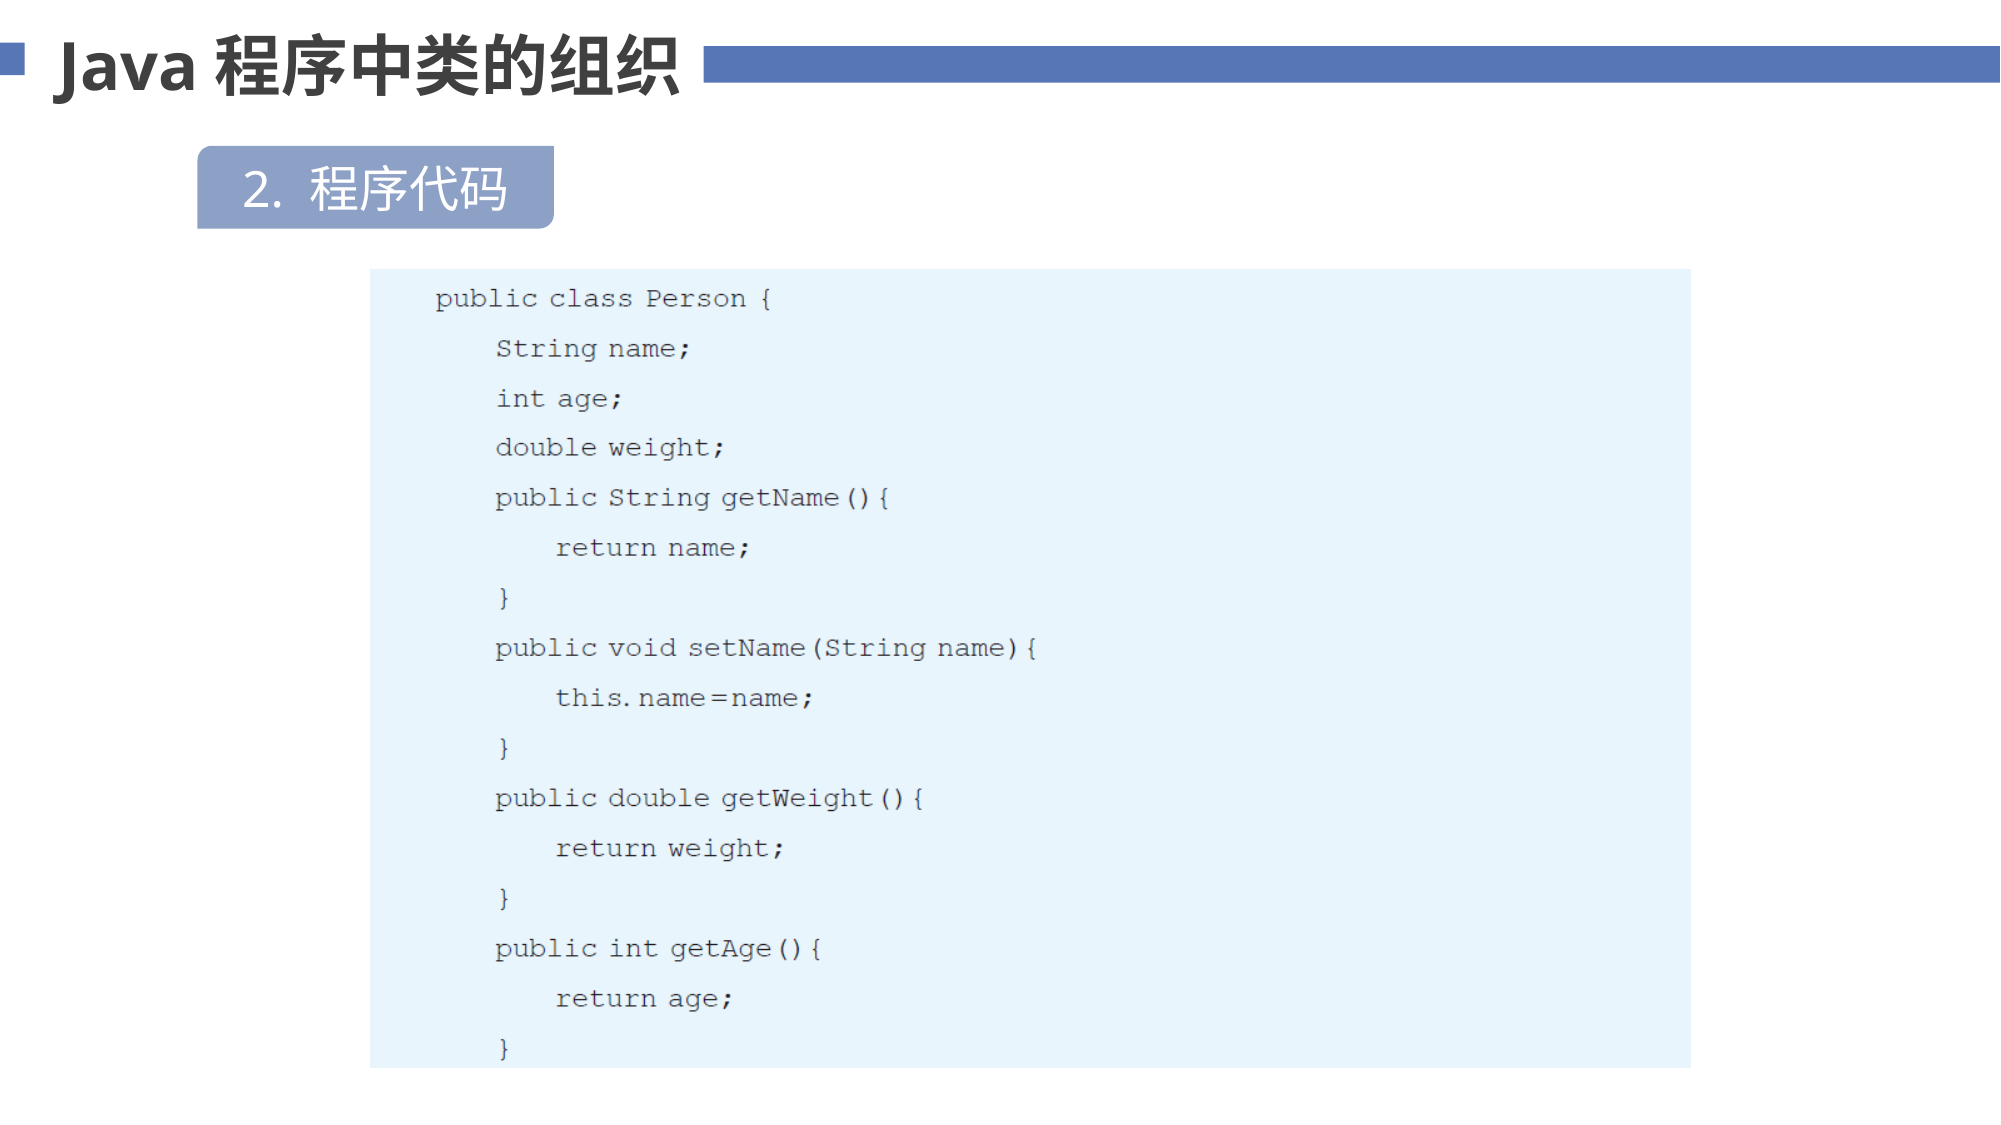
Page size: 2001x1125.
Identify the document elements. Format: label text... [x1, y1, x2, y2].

text_box Java程序中类的组织 [58, 23, 682, 104]
text_box [0, 41, 26, 76]
text_box 2. 程序代码 [197, 145, 554, 229]
picture [370, 269, 1691, 1068]
text_box [702, 45, 2000, 84]
